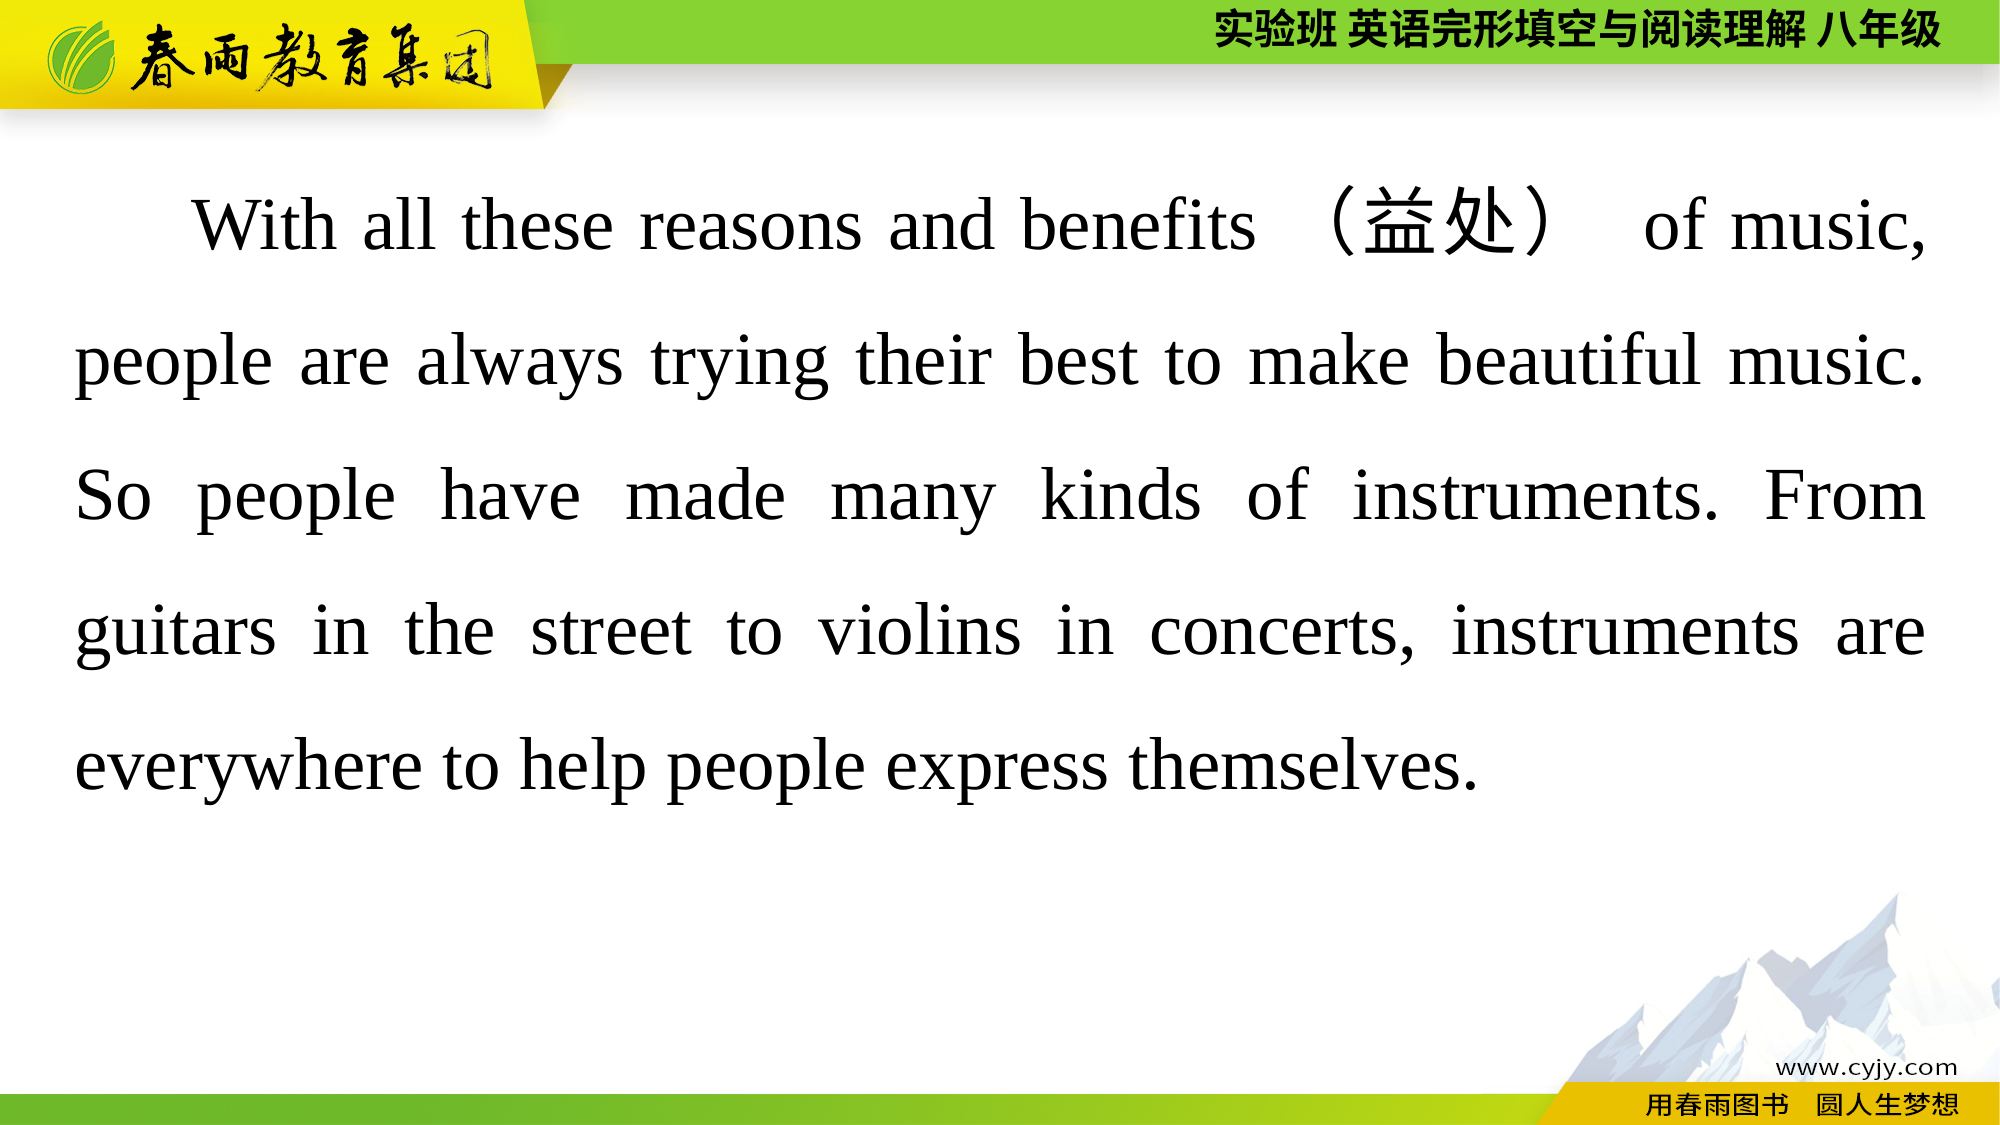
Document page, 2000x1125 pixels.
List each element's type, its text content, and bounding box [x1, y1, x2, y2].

picture [0, 0, 2000, 1125]
list With all these reasons and benefits（益处） of music, people are always trying their best to make beautiful music. So people have made many kinds of instruments. From guitars in the street to violins in concerts, instruments are everywhere to help people express themselves. [59, 122, 1944, 803]
